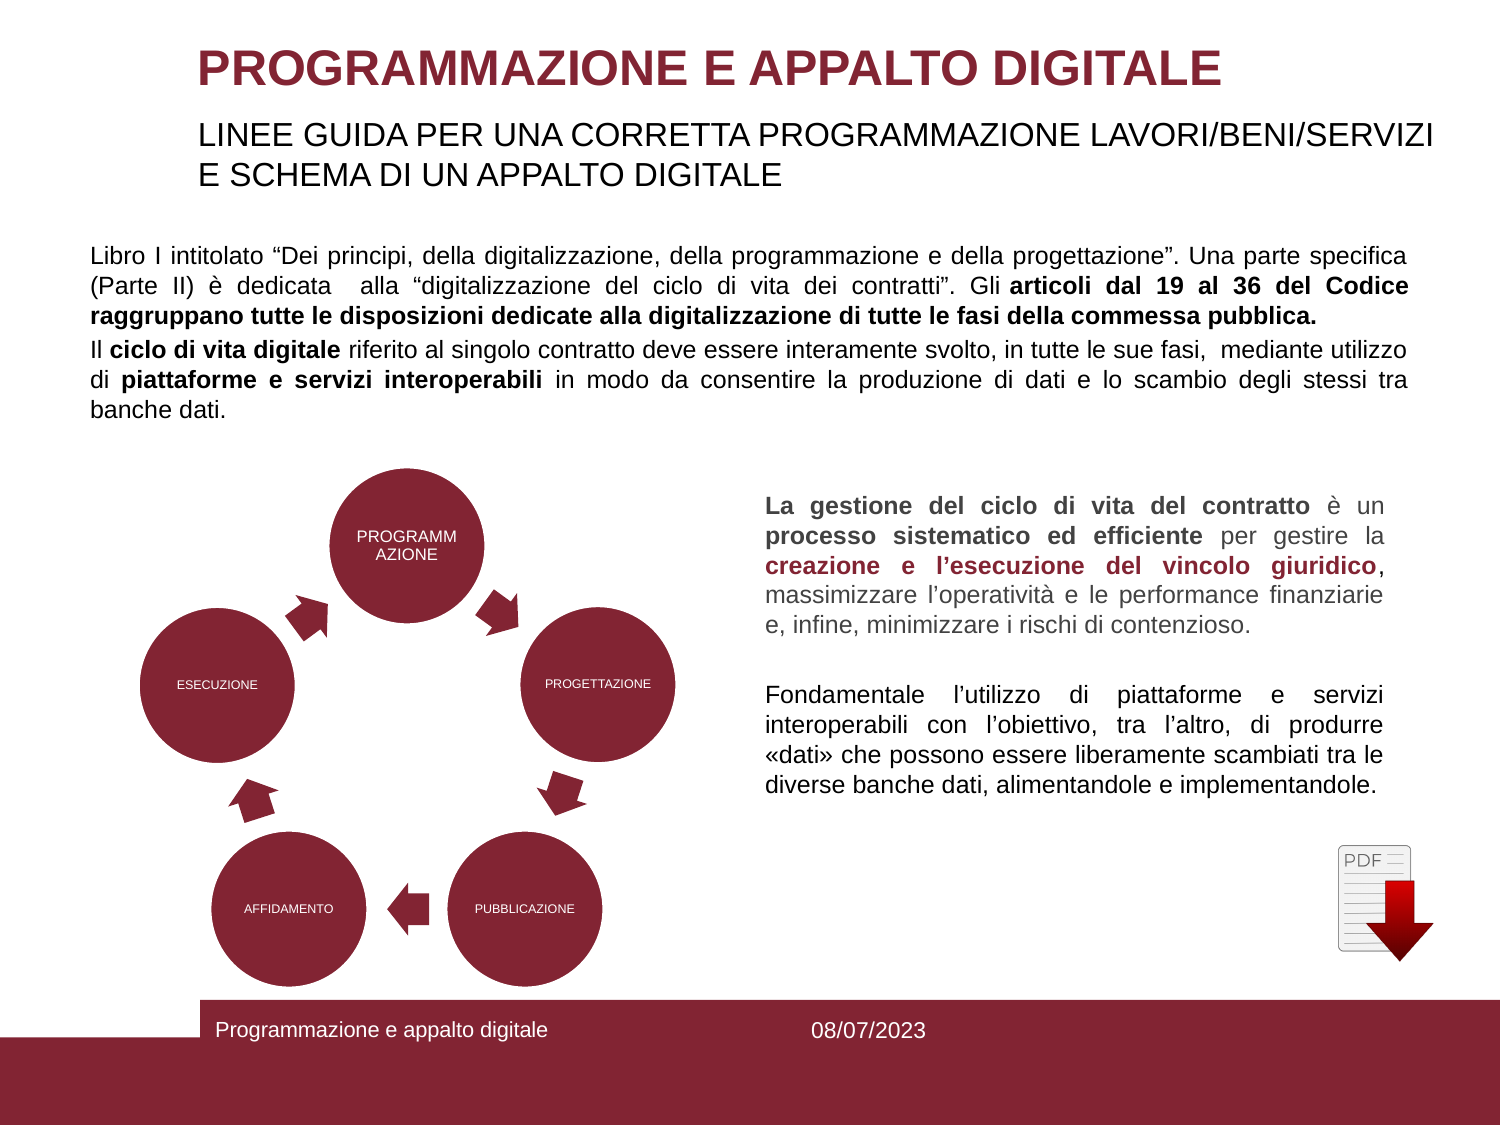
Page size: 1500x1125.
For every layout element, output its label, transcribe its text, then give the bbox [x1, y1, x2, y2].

text_box LINEE GUIDA PER UNA CORRETTA PROGRAMMAZIONE LAVORI/BENI/SERVIZI E SCHEMA DI UN APPALTO DIGITALE [182, 105, 1459, 201]
footer Programmazione e appalto digitale [200, 1008, 733, 1084]
picture [1297, 840, 1475, 967]
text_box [138, 467, 677, 988]
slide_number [733, 1008, 1025, 1084]
list Libro I intitolato “Dei principi, della digitalizzazione, della programmazione e della progettazione”. Una parte specifica (Parte II) è dedicata alla “digitalizzazione del ciclo di vita dei contratti”. Gli articoli dal 19 al 36 del Codice raggruppano tutte le disposizioni dedicate alla digitalizzazione di tutte le fasi della commessa pubblica. Il ciclo di vita digitale riferito al singolo contratto deve essere interamente svolto, in tutte le sue fasi, mediante utilizzo di piattaforme e servizi interoperabili in modo da consentire la produzione di dati e lo scambio degli stessi tra banche dati. [75, 231, 1425, 975]
title PROGRAMMAZIONE E APPALTO DIGITALE [182, 27, 1400, 105]
text_box La gestione del ciclo di vita del contratto è un processo sistematico ed efficiente per gestire la creazione e l’esecuzione del vincolo giuridico, massimizzare l’operatività e le performance finanziarie e, infine, minimizzare i rischi di contenzioso. Fondamentale l’utilizzo di piattaforme e servizi interoperabili con l’obiettivo, tra l’altro, di produrre «dati» che possono essere liberamente scambiati tra le diverse banche dati, alimentandole e implementandole. [750, 481, 1400, 807]
